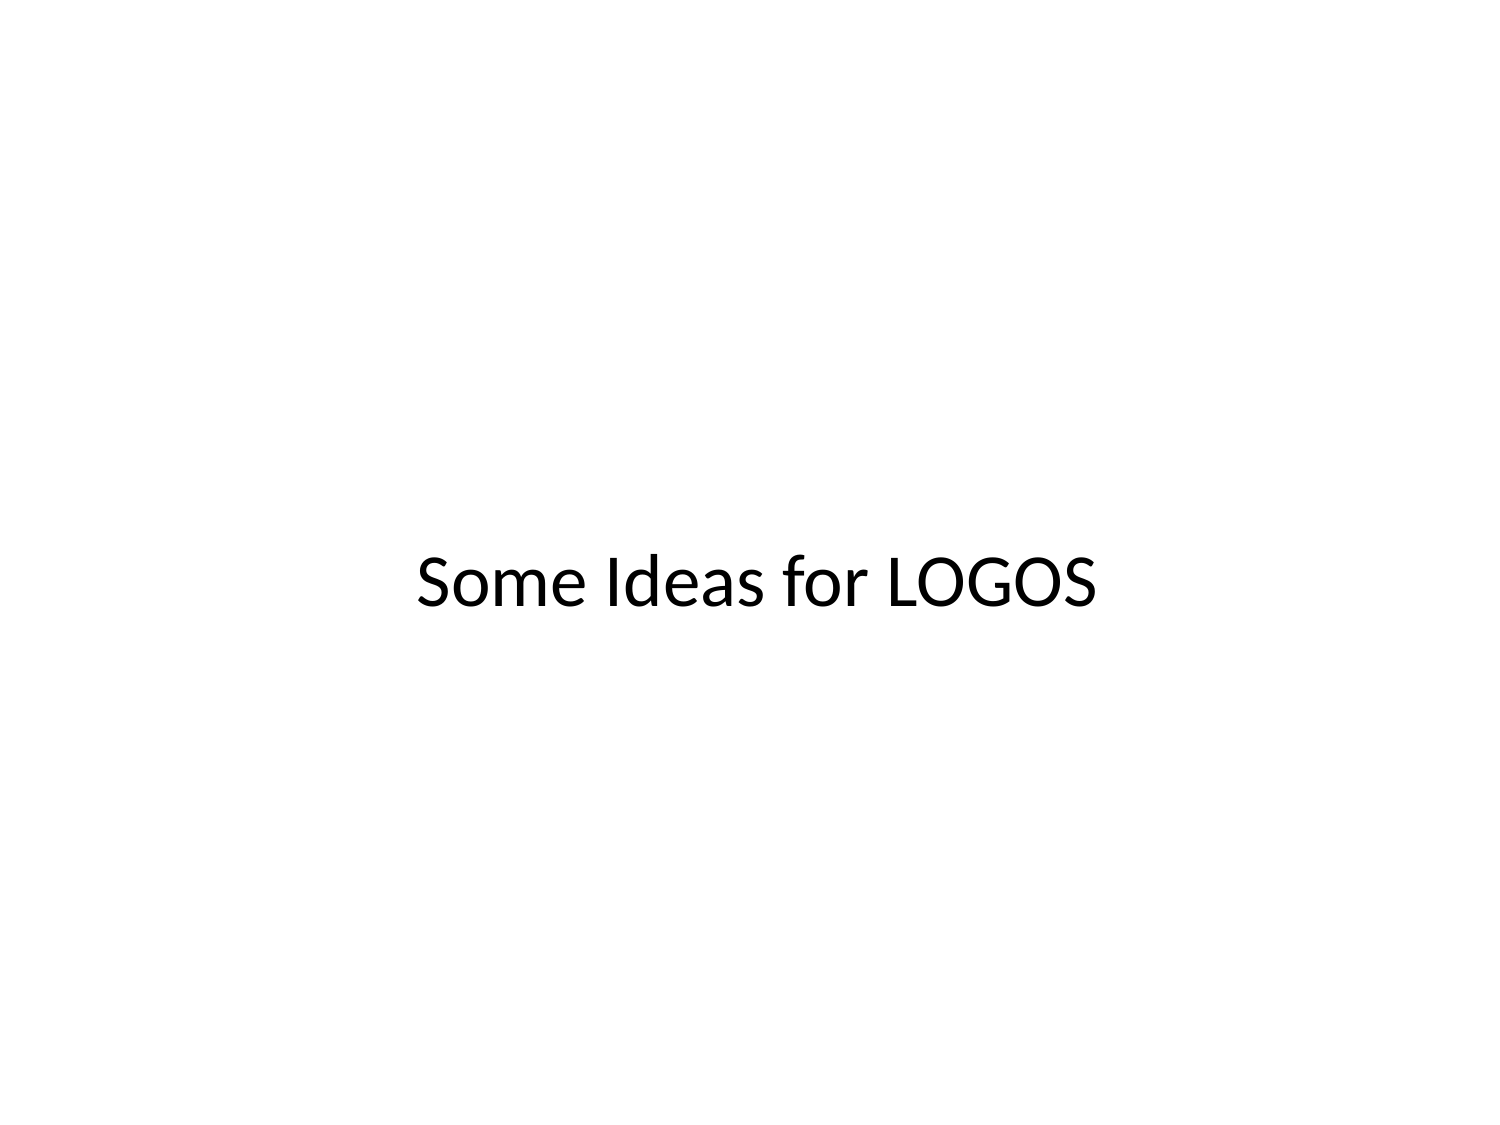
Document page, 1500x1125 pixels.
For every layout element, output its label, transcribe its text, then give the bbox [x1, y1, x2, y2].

text_box Some Ideas for LOGOS [401, 524, 1114, 629]
